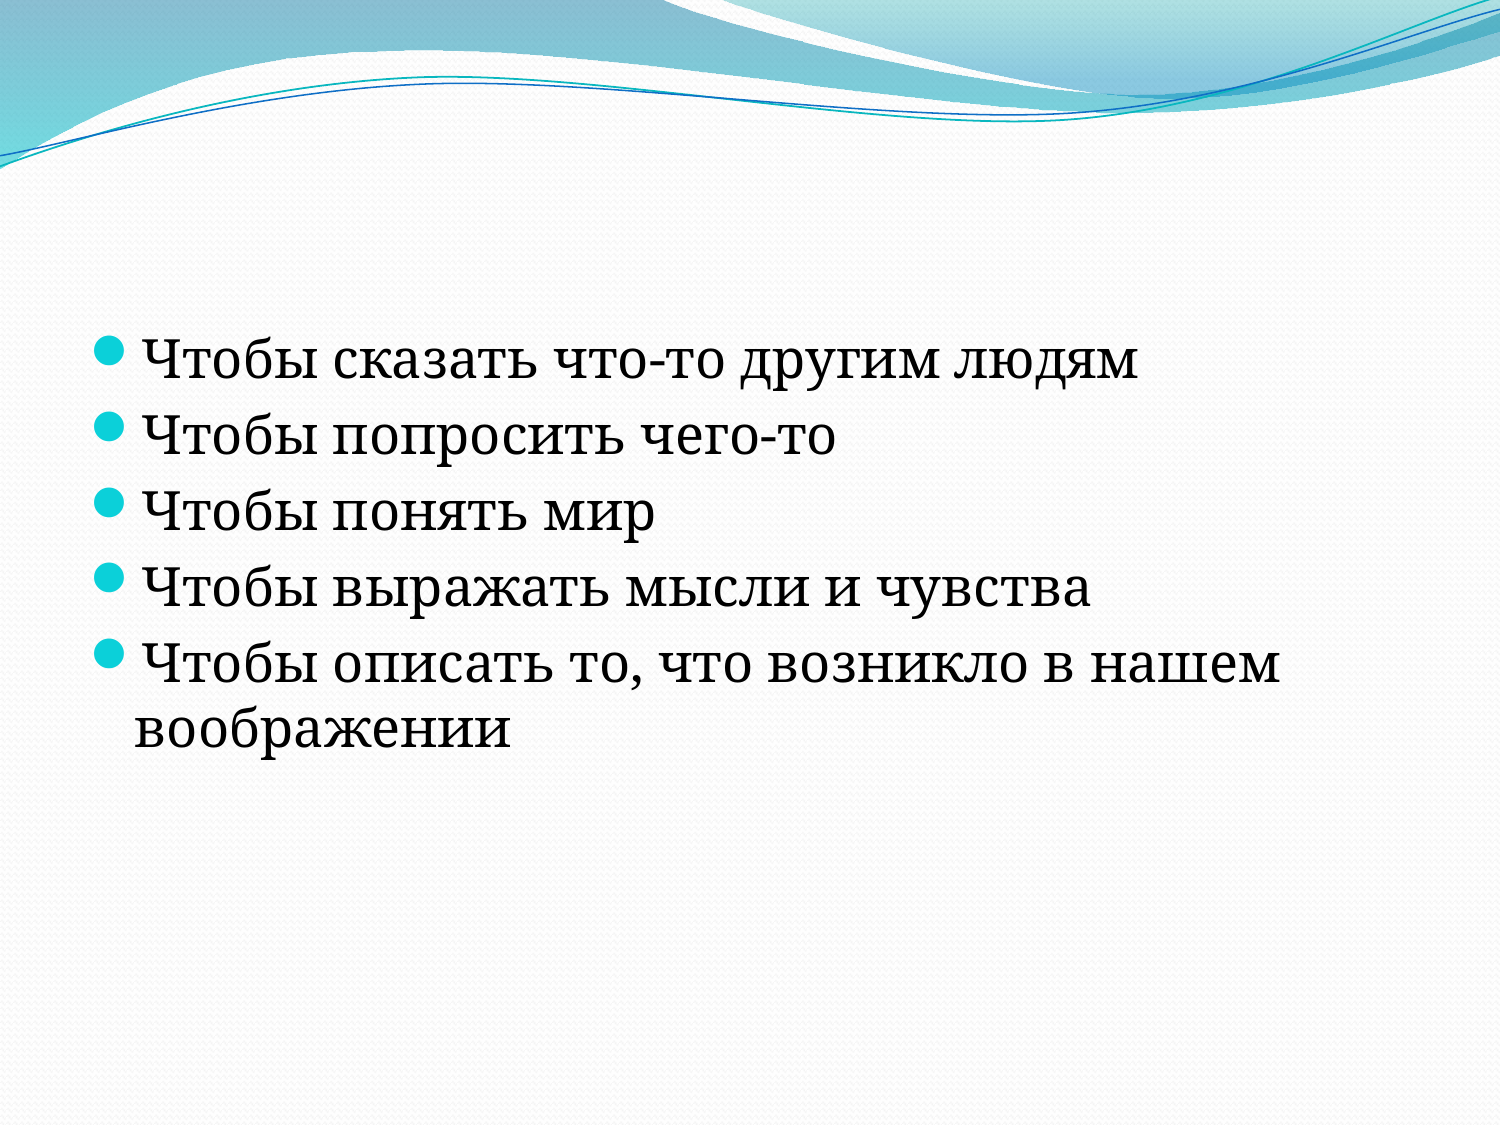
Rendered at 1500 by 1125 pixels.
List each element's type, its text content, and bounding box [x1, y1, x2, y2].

list Чтобы сказать что-то другим людям Чтобы попросить чего-то Чтобы понять мир Чтобы выражать мысли и чувства Чтобы описать то, что возникло в нашем воображении [75, 317, 1425, 1038]
